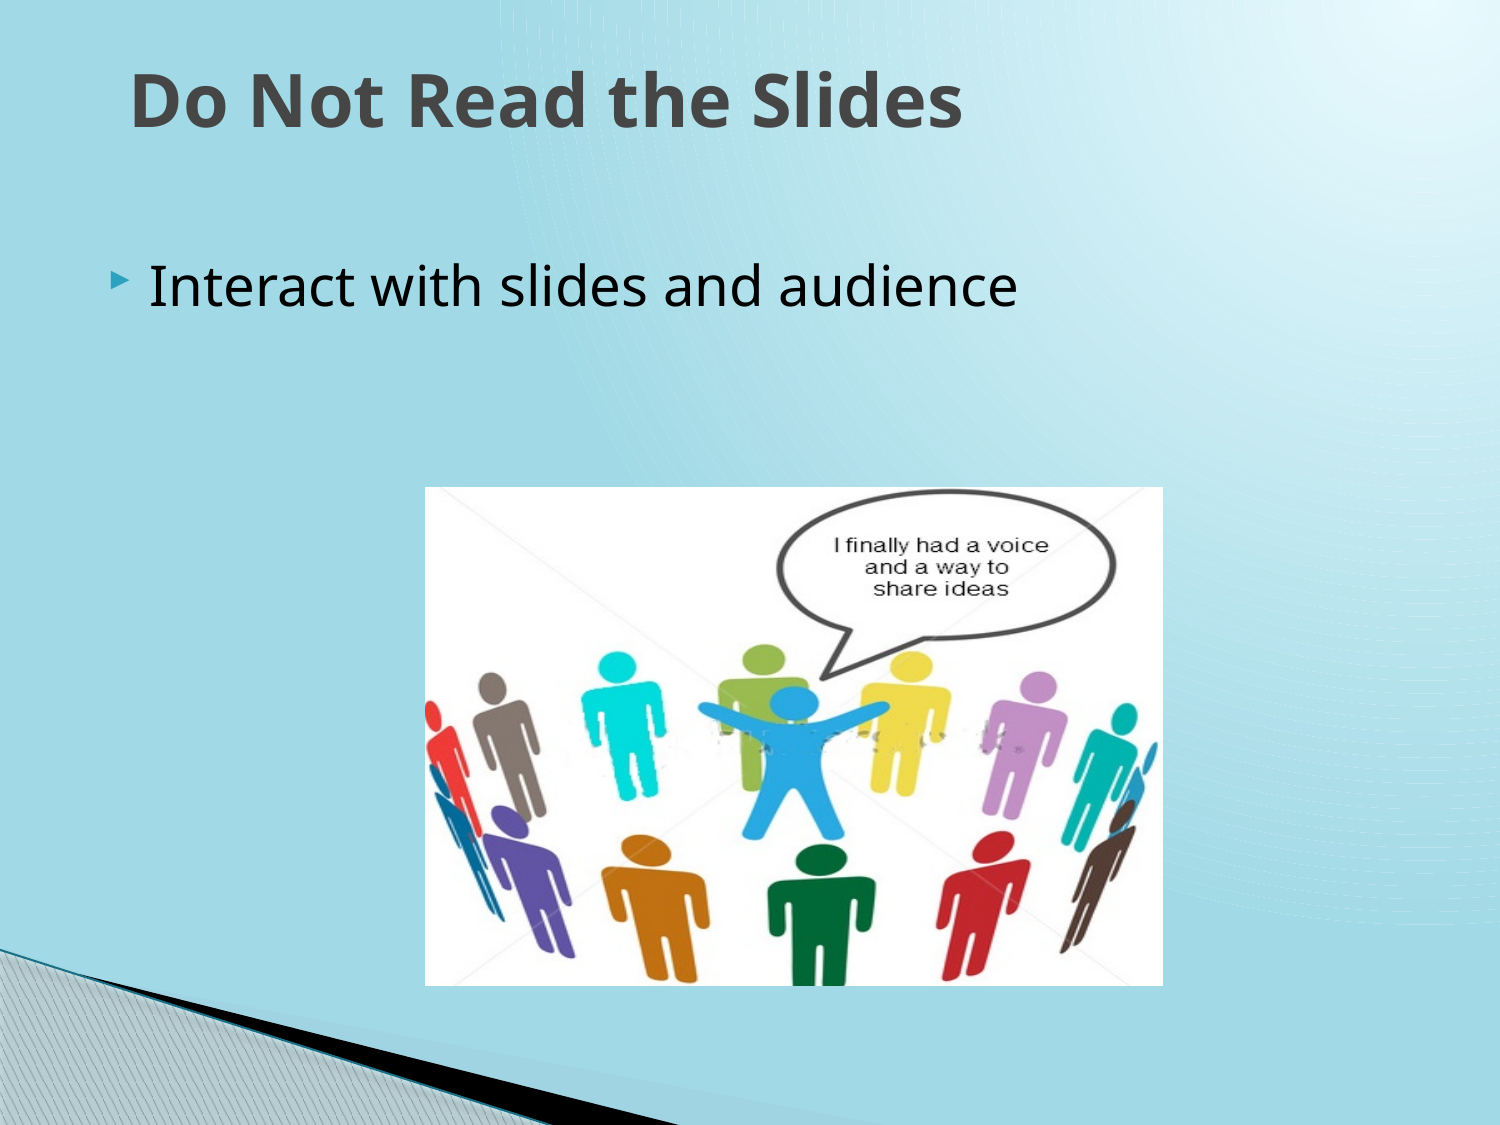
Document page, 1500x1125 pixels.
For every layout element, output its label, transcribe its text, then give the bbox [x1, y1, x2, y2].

title Do Not Read the Slides [75, 45, 1425, 233]
list Interact with slides and audience [75, 243, 1425, 986]
picture [424, 487, 1163, 986]
